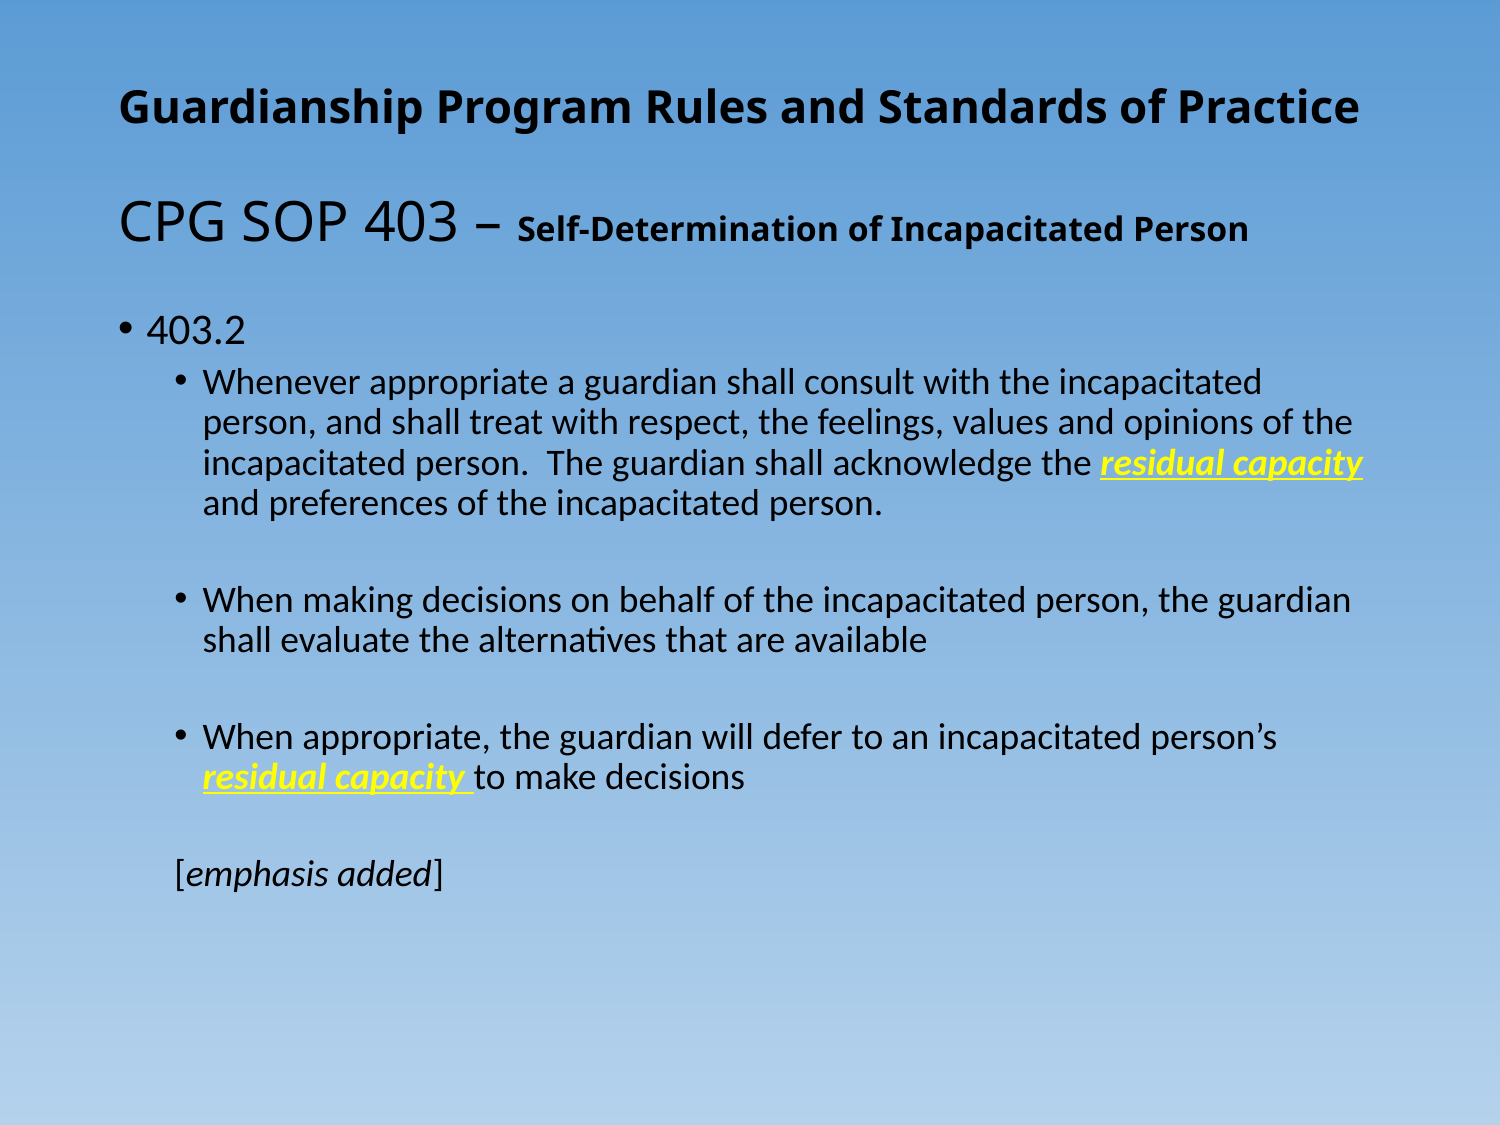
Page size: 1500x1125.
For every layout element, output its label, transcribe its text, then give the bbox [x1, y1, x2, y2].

title Guardianship Program Rules and Standards of Practice CPG SOP 403 – Self-Determination of Incapacitated Person [103, 59, 1397, 278]
list 403.2 Whenever appropriate a guardian shall consult with the incapacitated person, and shall treat with respect, the feelings, values and opinions of the incapacitated person. The guardian shall acknowledge the residual capacity and preferences of the incapacitated person. When making decisions on behalf of the incapacitated person, the guardian shall evaluate the alternatives that are available When appropriate, the guardian will defer to an incapacitated person’s residual capacity to make decisions [emphasis added] [103, 299, 1397, 1014]
